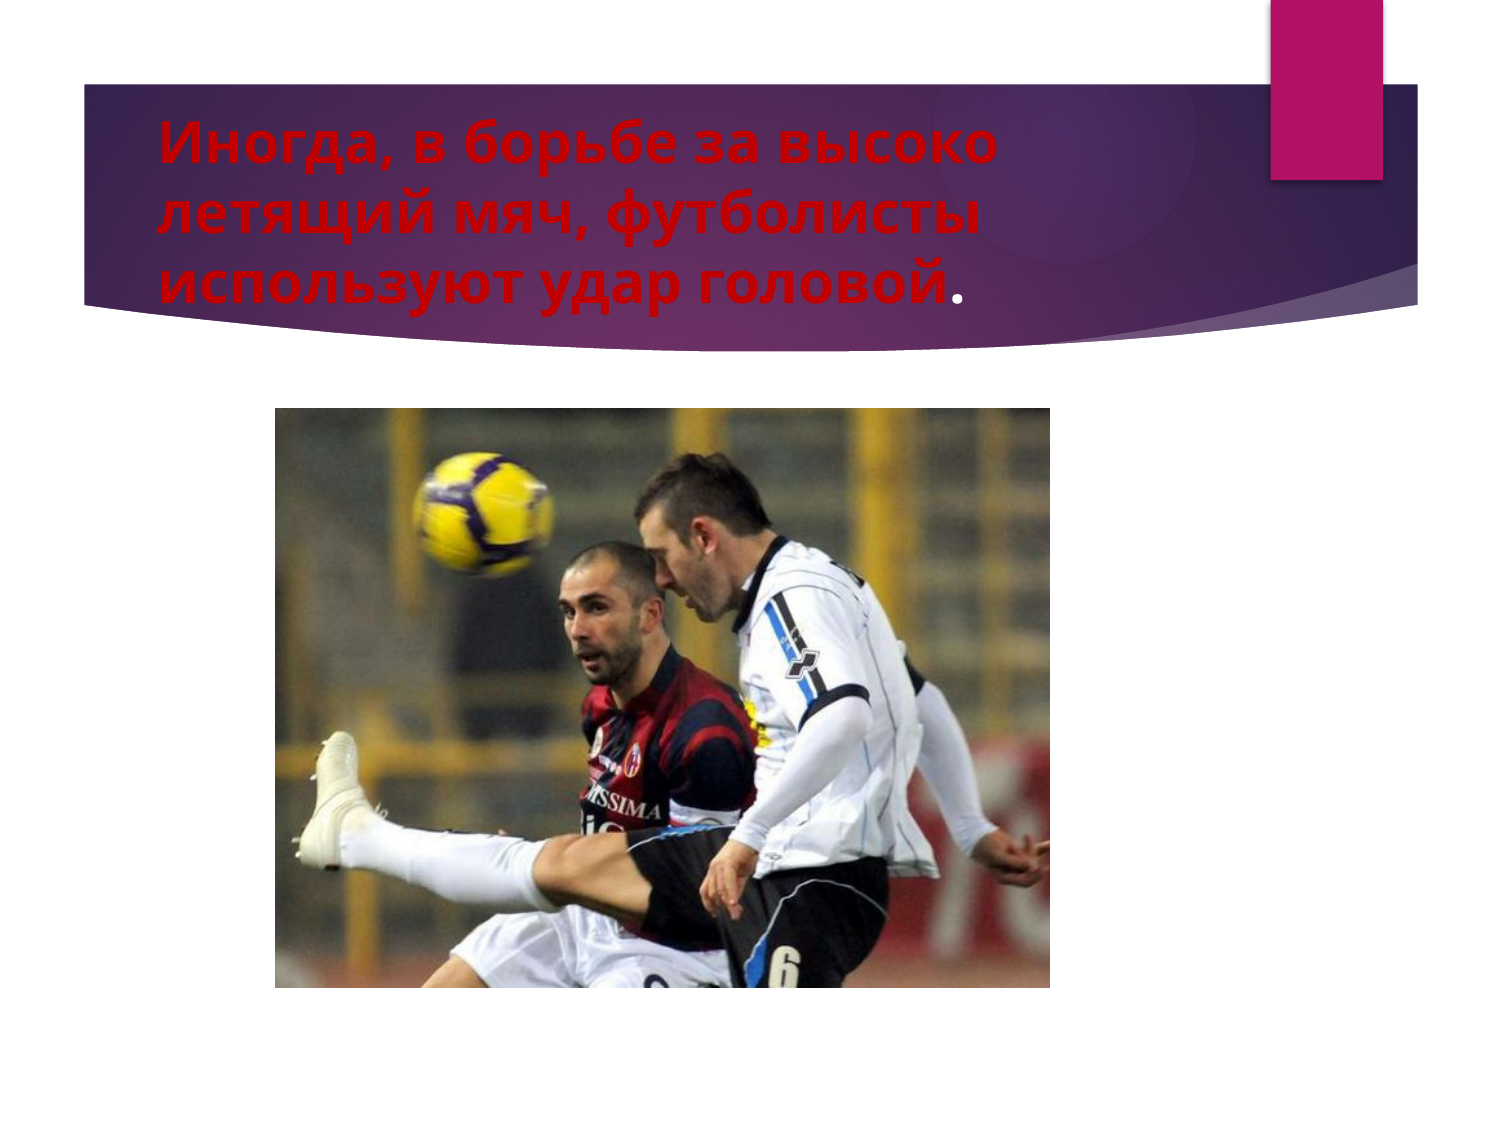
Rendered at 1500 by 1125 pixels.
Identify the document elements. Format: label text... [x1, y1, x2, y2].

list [274, 408, 1050, 988]
title Иногда, в борьбе за высоко летящий мяч, футболисты используют удар головой. [142, 152, 1183, 269]
